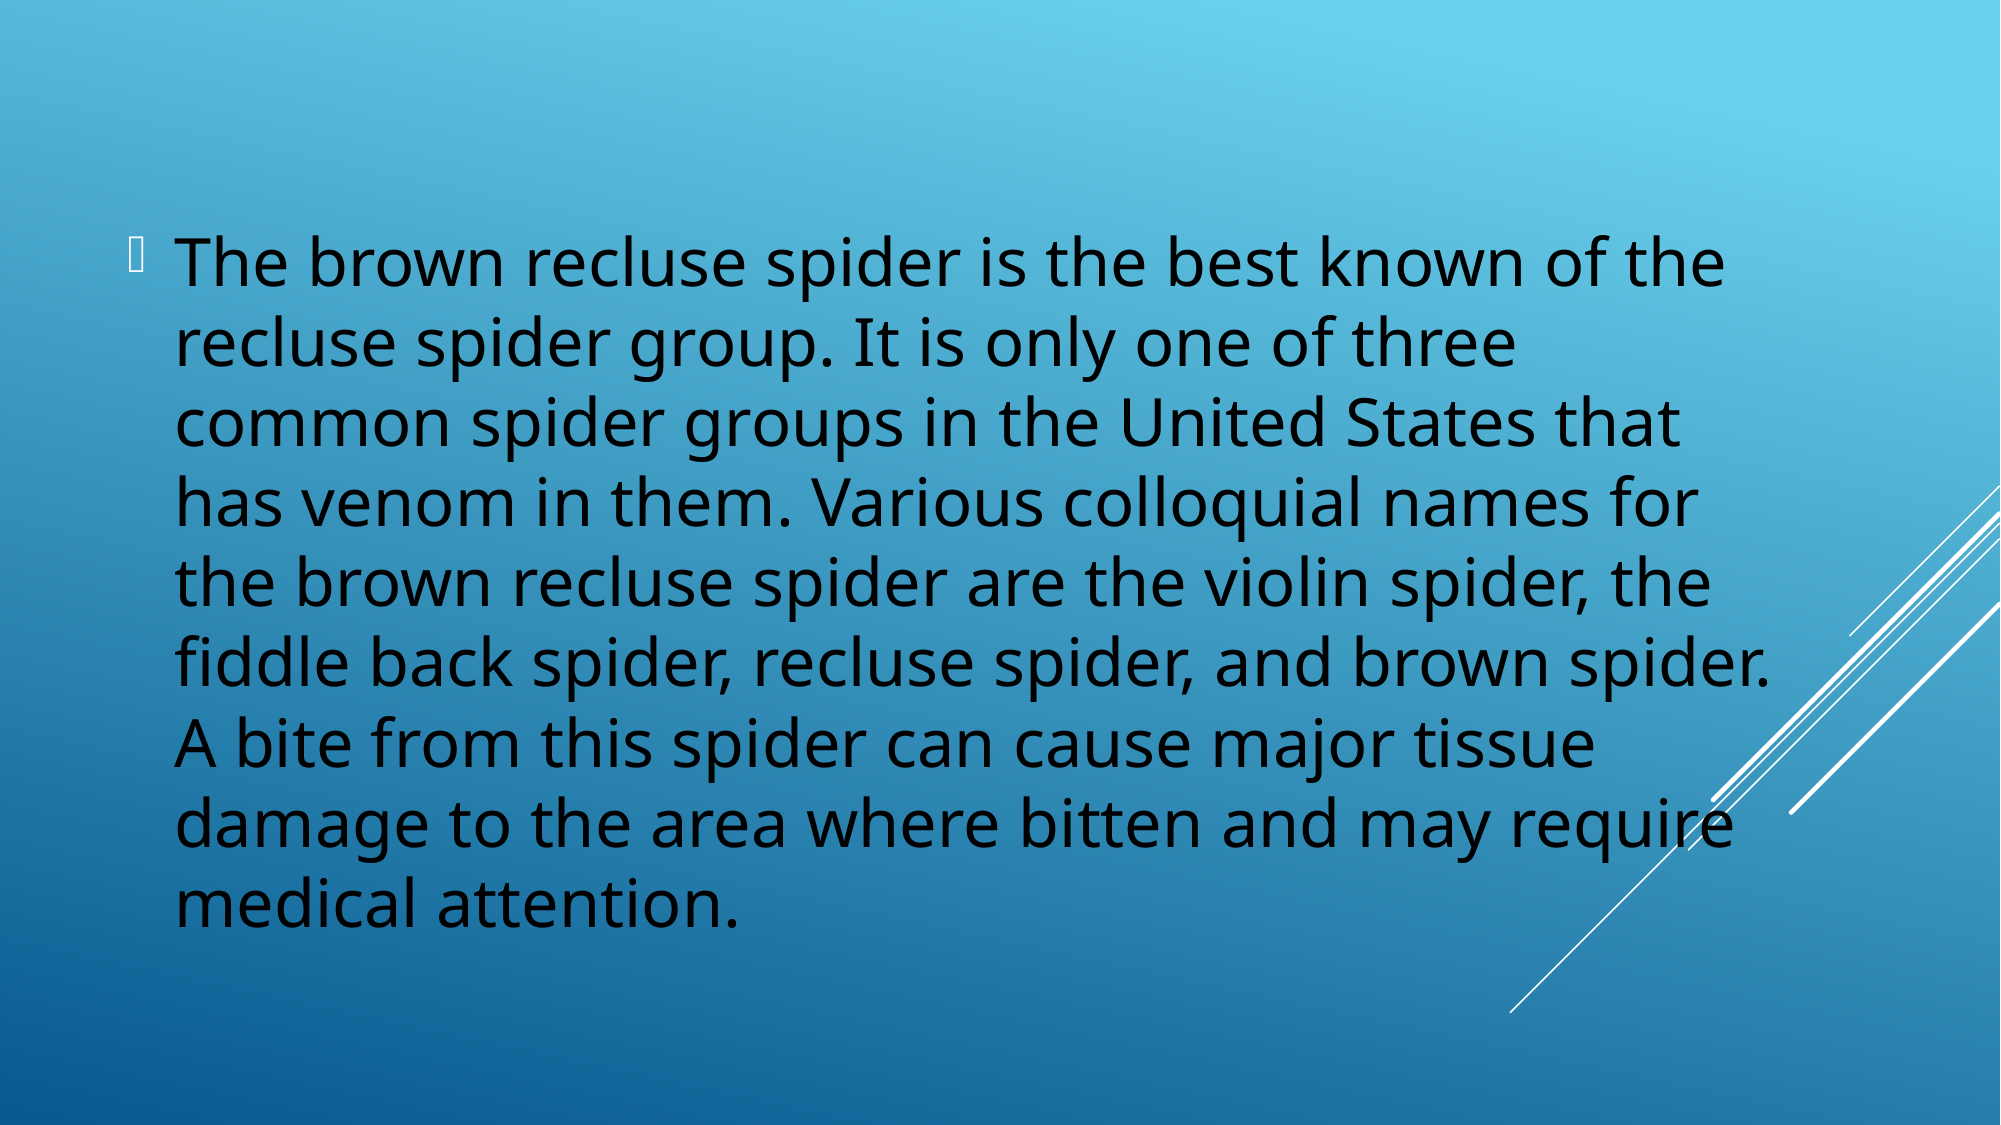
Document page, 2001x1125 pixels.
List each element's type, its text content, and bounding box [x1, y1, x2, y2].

list The brown recluse spider is the best known of the recluse spider group. It is only one of three common spider groups in the United States that has venom in them. Various colloquial names for the brown recluse spider are the violin spider, the fiddle back spider, recluse spider, and brown spider. A bite from this spider can cause major tissue damage to the area where bitten and may require medical attention. [112, 112, 1815, 1048]
